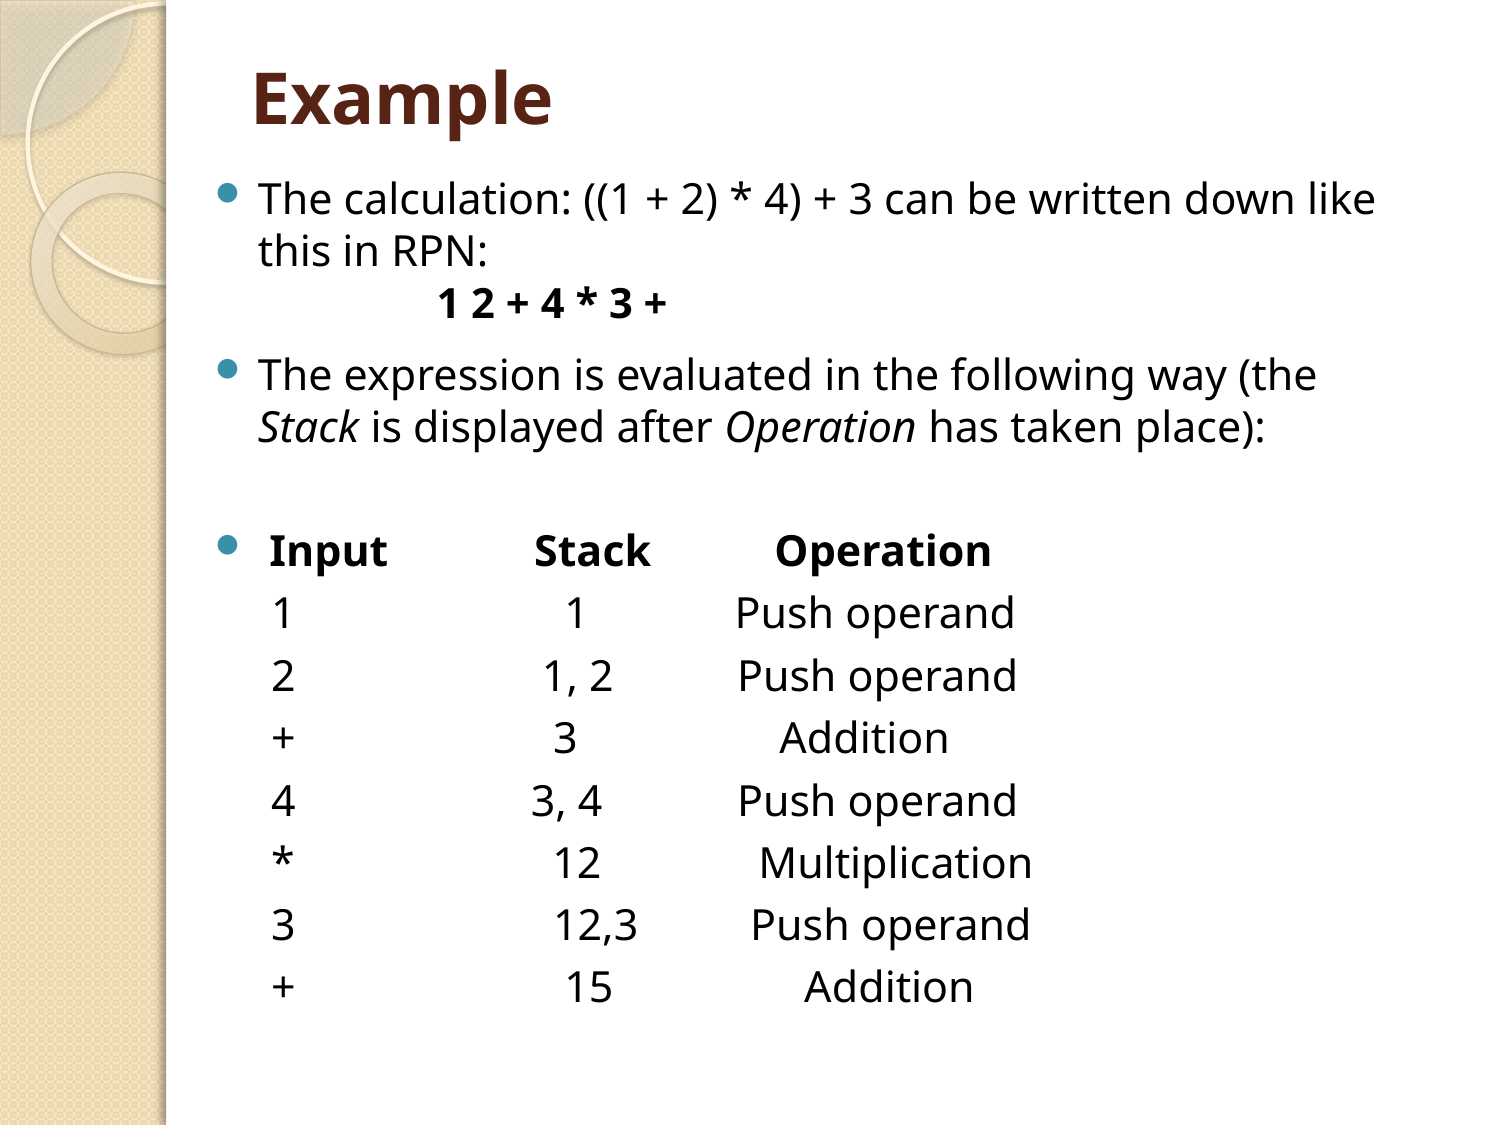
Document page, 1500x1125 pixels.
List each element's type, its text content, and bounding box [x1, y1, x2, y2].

title Example [235, 45, 1466, 233]
text_box 1 2 + 4 * 3 + [421, 269, 685, 335]
list The calculation: ((1 + 2) * 4) + 3 can be written down like this in RPN: The expression is evaluated in the following way (the Stack is displayed after Operation has taken place): Input Stack Operation 1 1 Push operand 2 1, 2 Push operand + 3 Addition 4 3, 4 Push operand * 12 Multiplication 3 12,3 Push operand + 15 Addition [187, 164, 1418, 1025]
